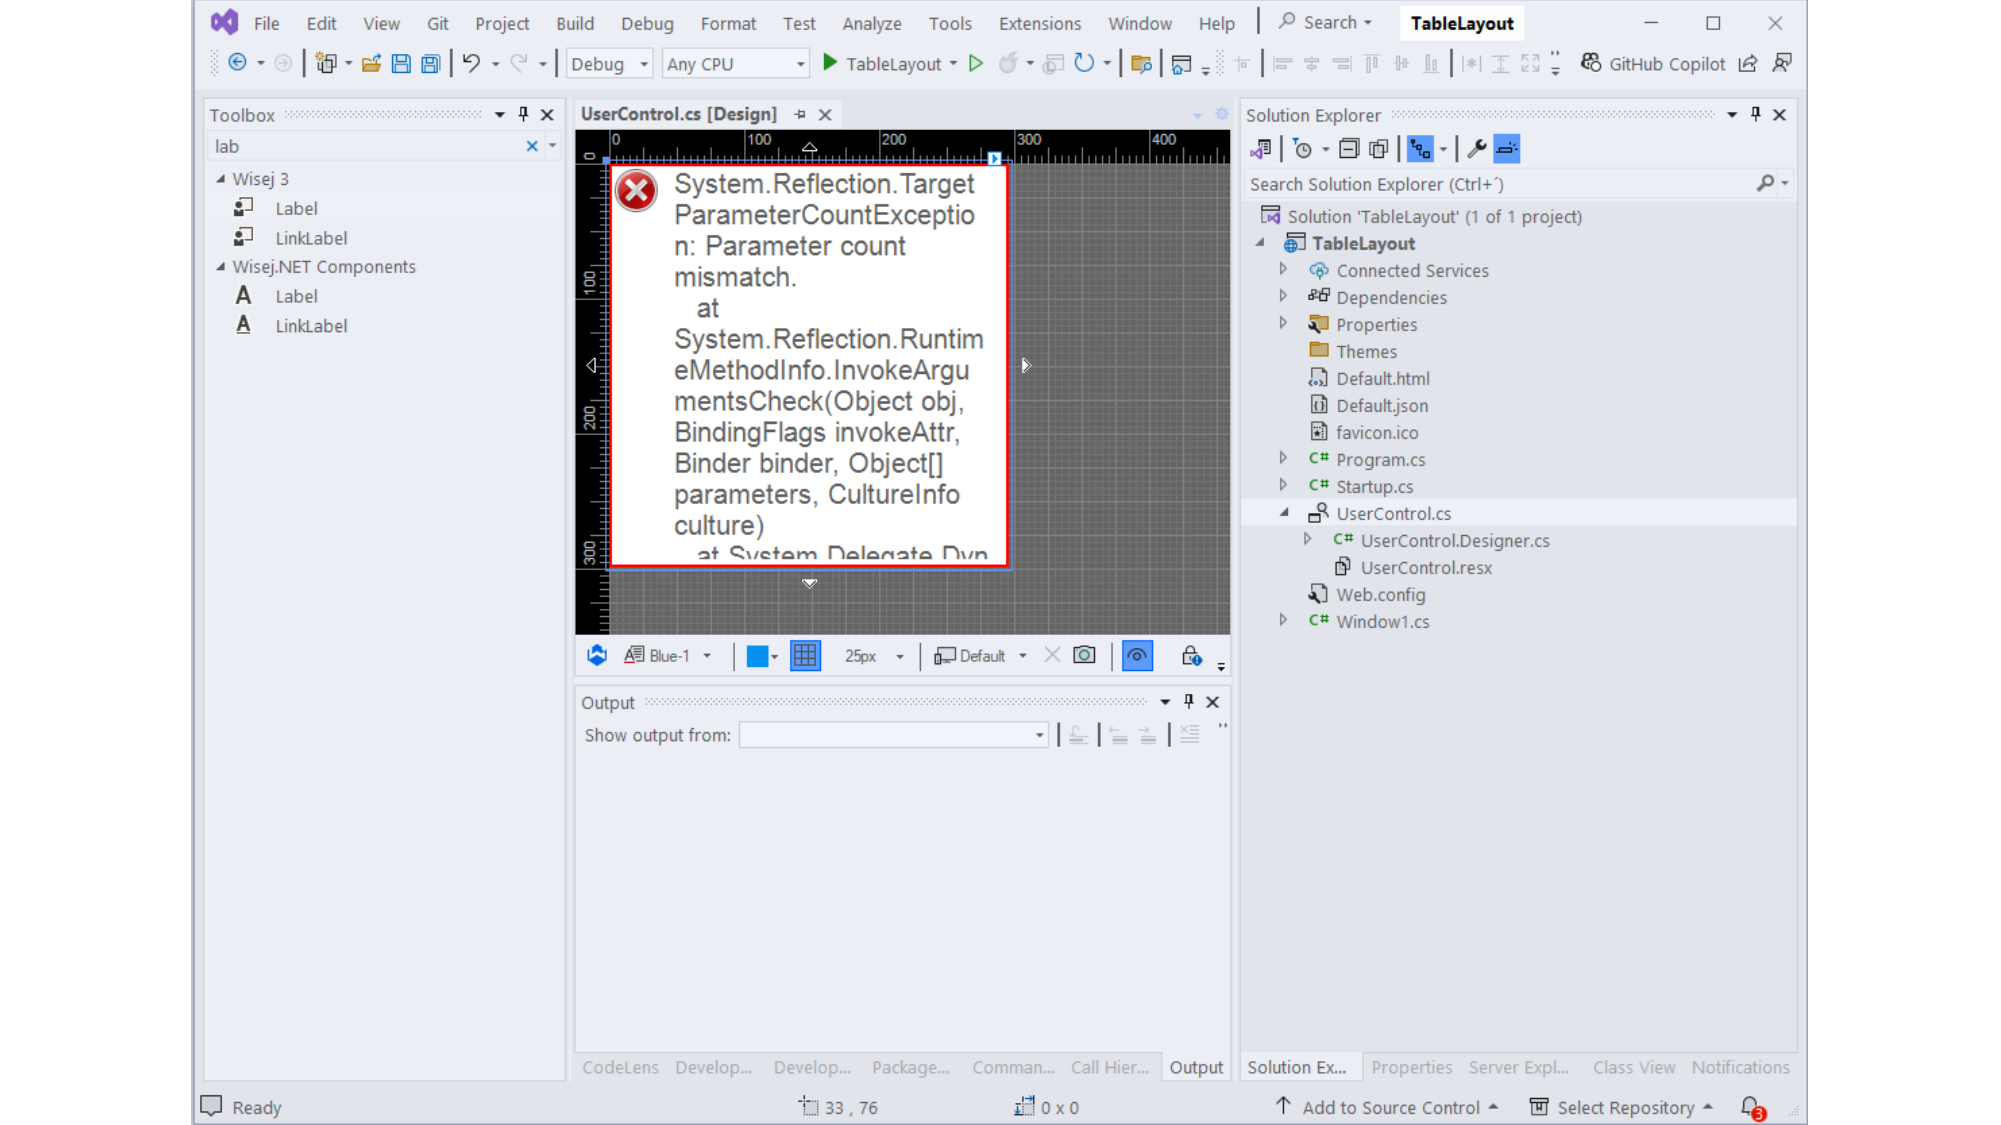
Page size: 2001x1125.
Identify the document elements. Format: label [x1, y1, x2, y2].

picture [191, 0, 1808, 1125]
